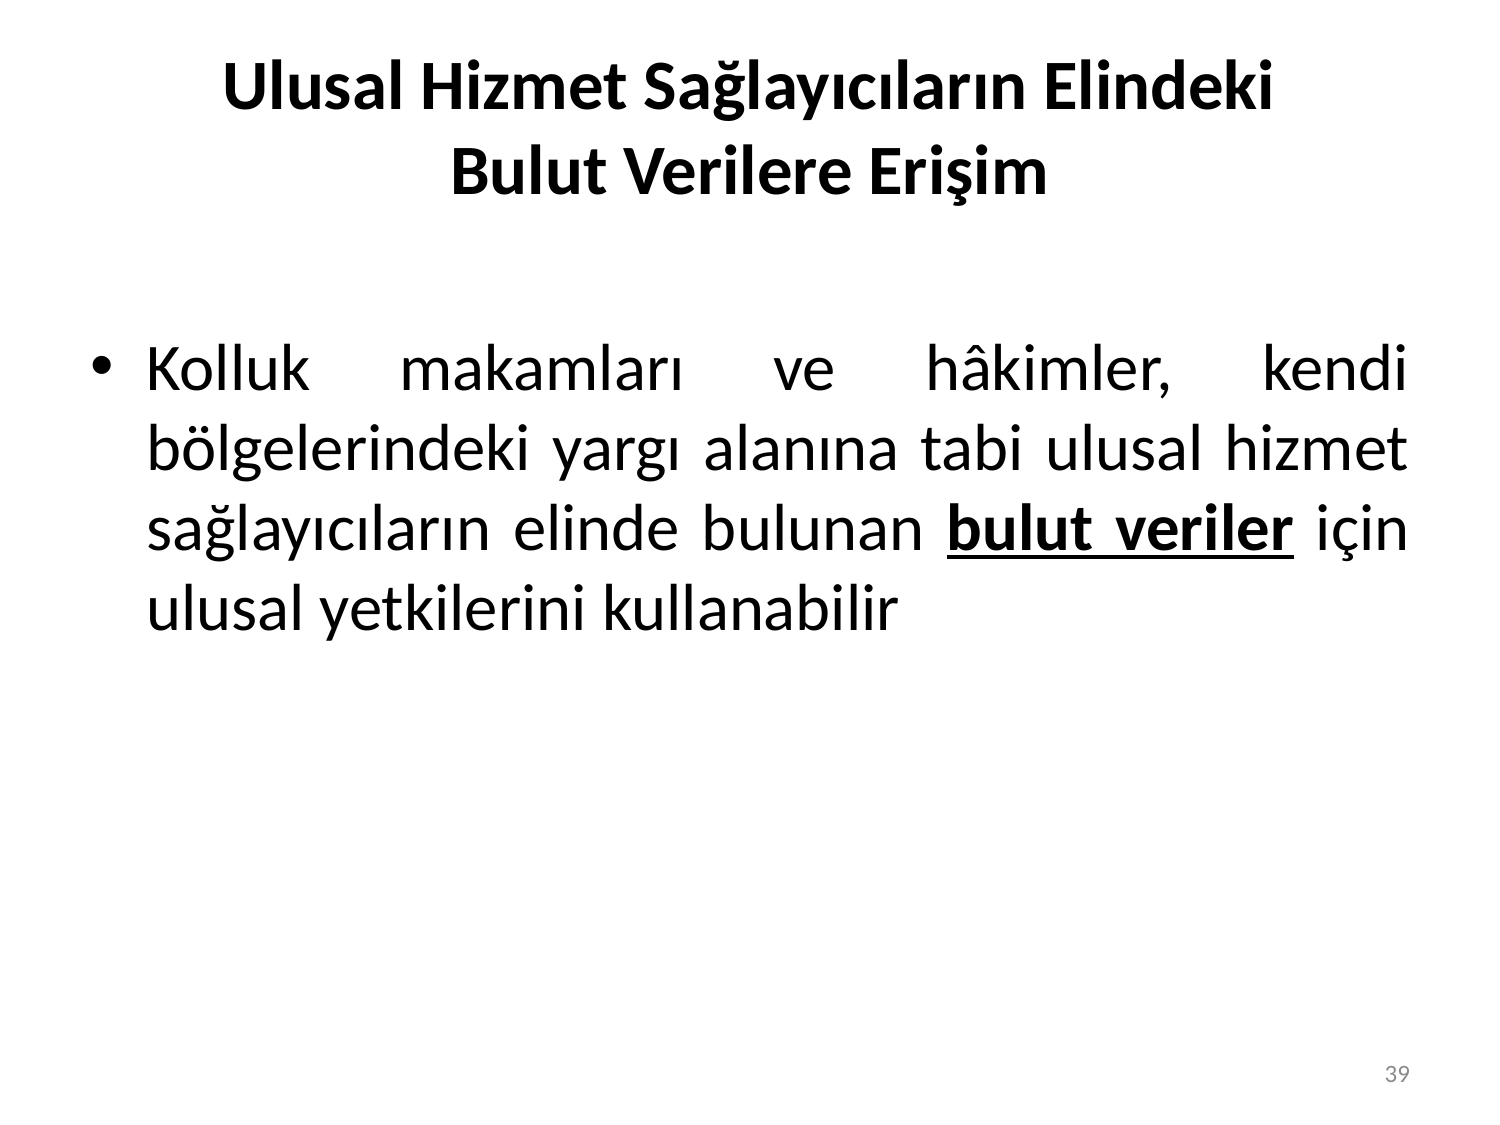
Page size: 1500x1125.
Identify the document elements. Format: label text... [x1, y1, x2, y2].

title Ulusal Hizmet Sağlayıcıların Elindeki Bulut Verilere Erişim [75, 31, 1425, 188]
list Kolluk makamları ve hâkimler, kendi bölgelerindeki yargı alanına tabi ulusal hizmet sağlayıcıların elinde bulunan bulut veriler için ulusal yetkilerini kullanabilir [75, 316, 1425, 1005]
slide_number 39 [1074, 1042, 1425, 1103]
